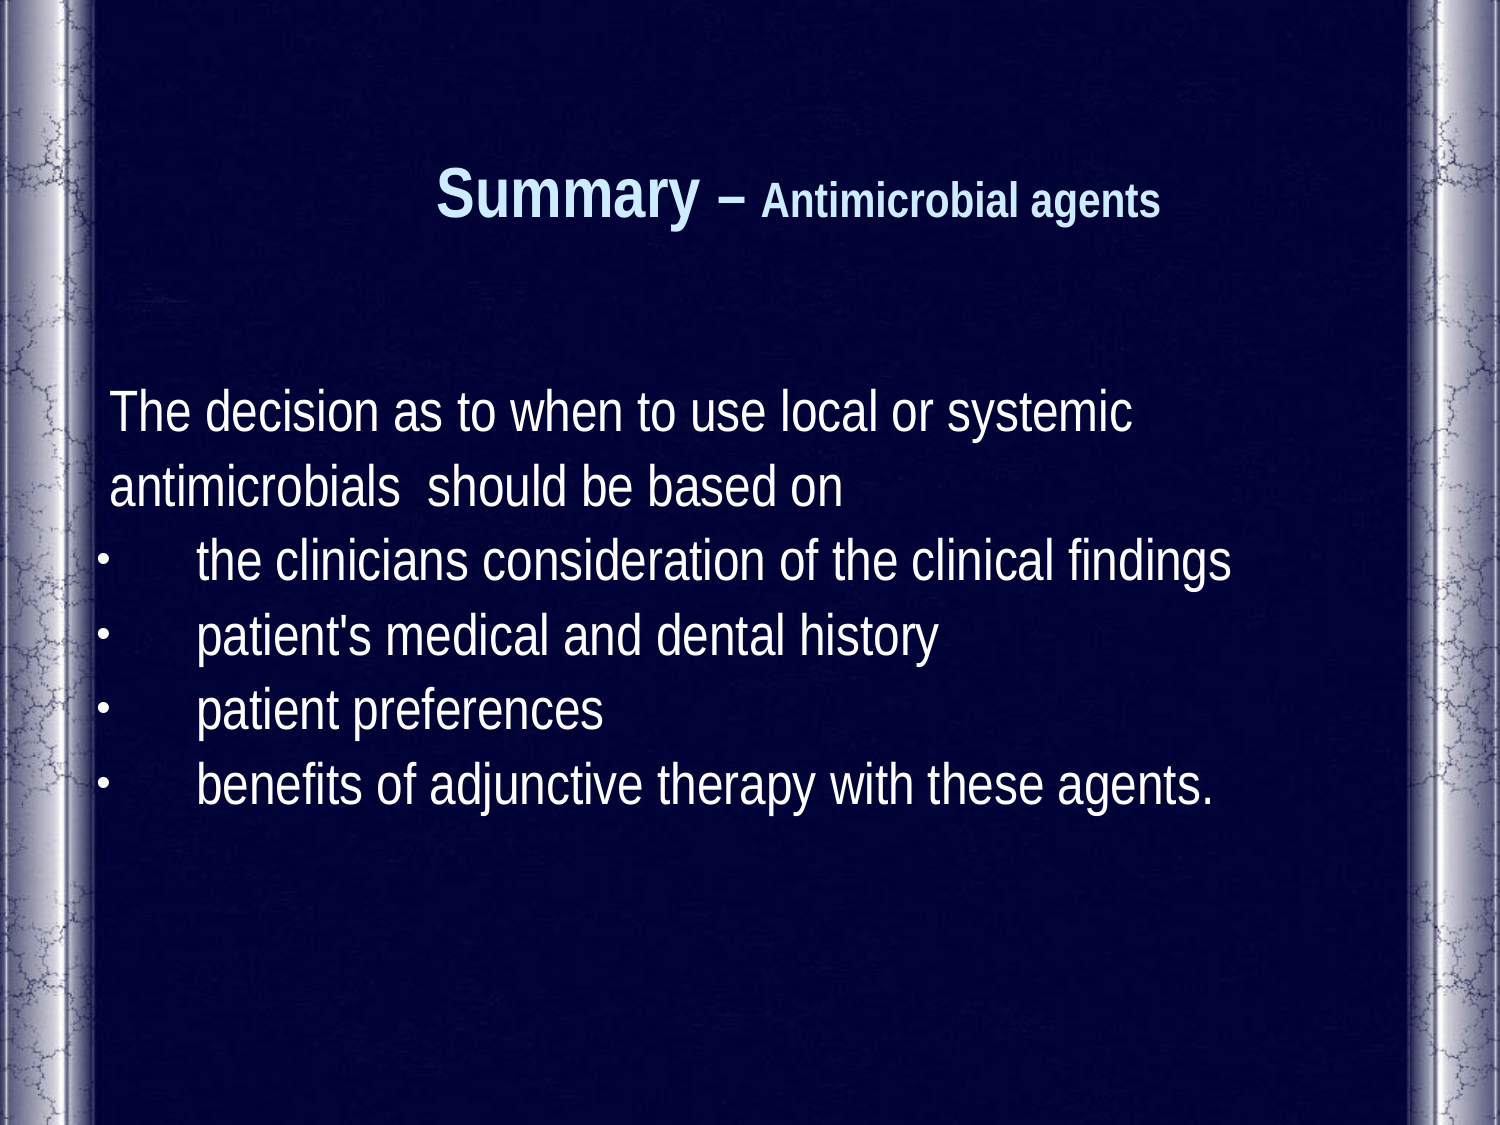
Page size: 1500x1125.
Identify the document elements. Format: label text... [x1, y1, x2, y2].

list The decision as to when to use local or systemic antimicrobials should be based on the clinicians consideration of the clinical findings patient's medical and dental history patient preferences benefits of adjunctive therapy with these agents. [81, 373, 1359, 939]
title Summary – Antimicrobial agents [284, 138, 1296, 240]
picture [0, 0, 1500, 1125]
